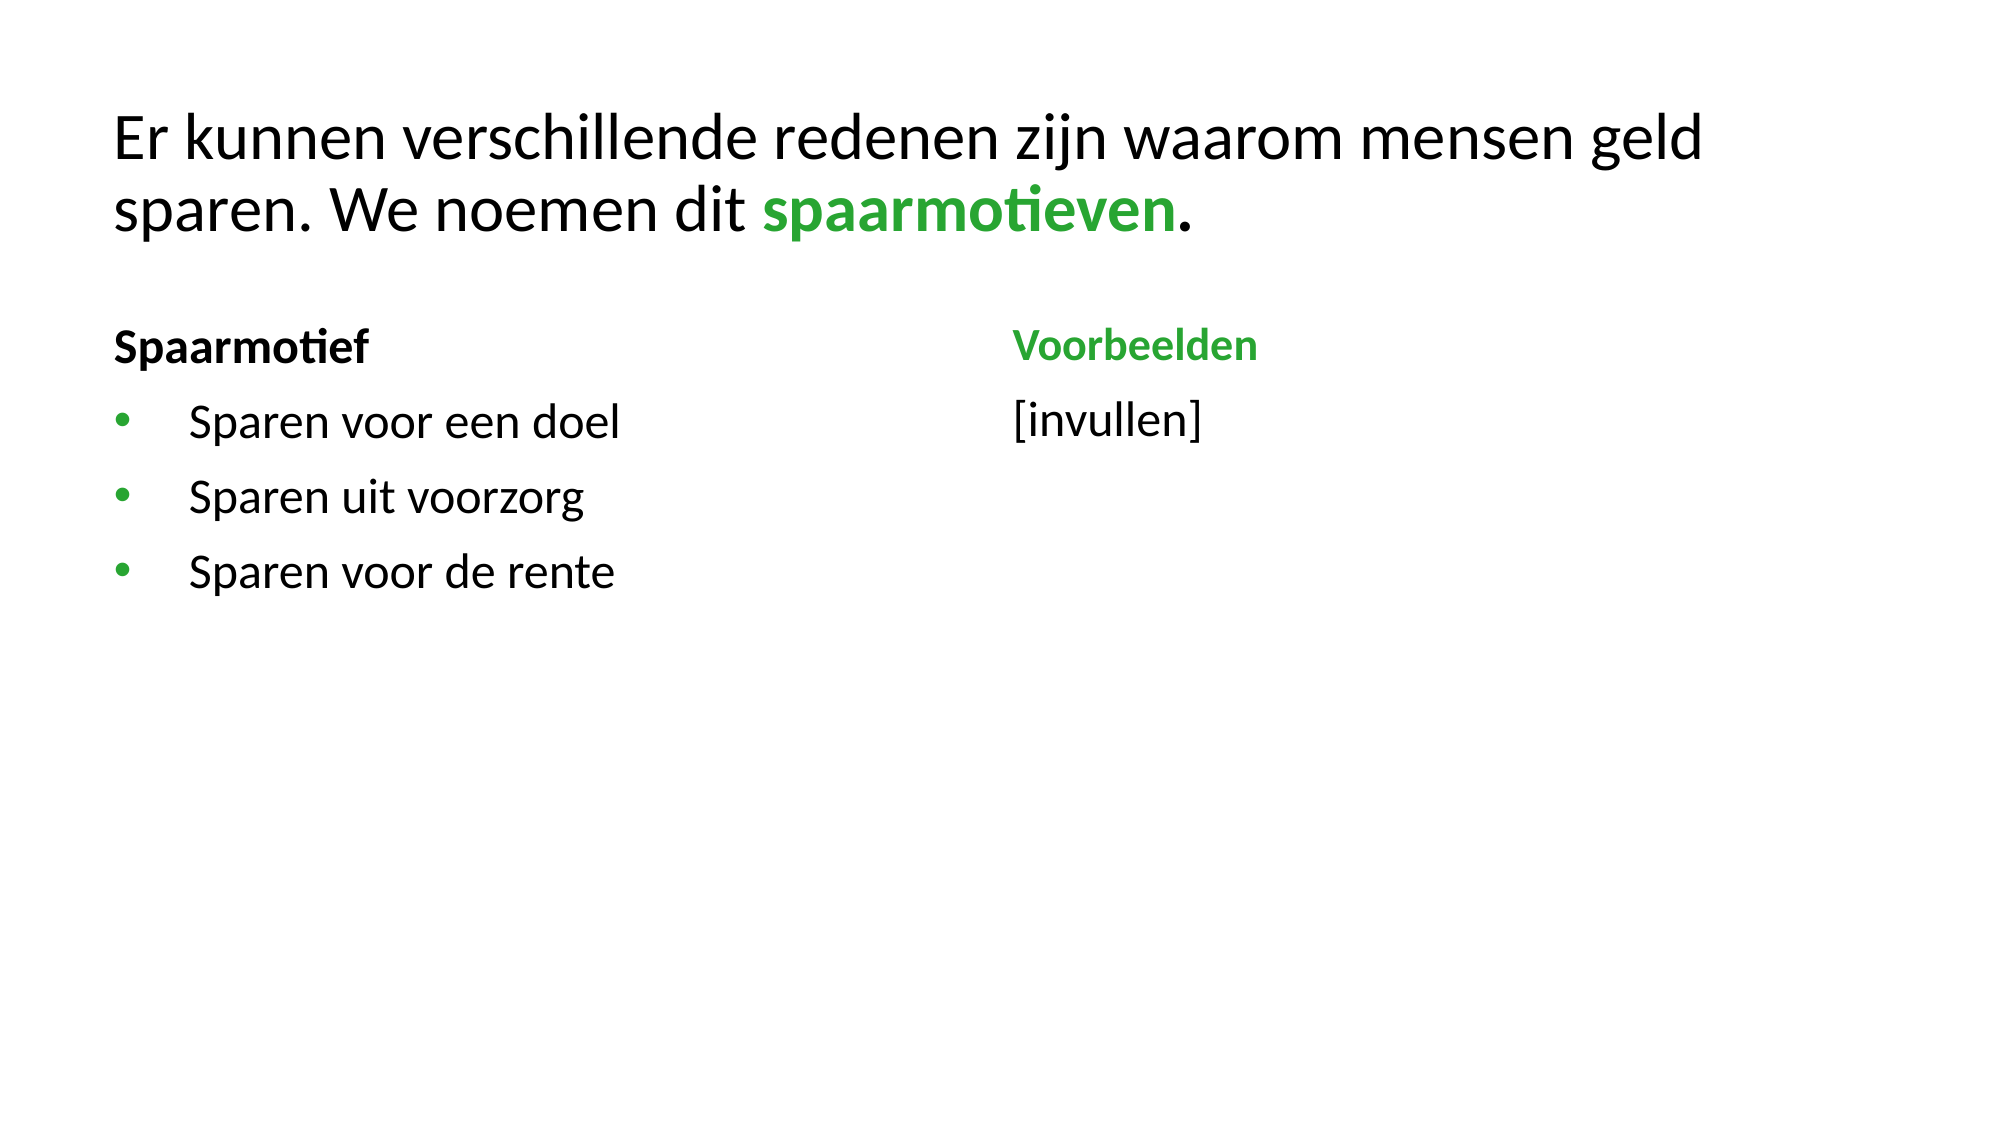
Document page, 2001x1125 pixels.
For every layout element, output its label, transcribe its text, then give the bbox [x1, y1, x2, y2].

list [invullen] [1012, 392, 1805, 884]
list Spaarmotief Sparen voor een doel Sparen uit voorzorg Sparen voor de rente [114, 320, 961, 980]
title Er kunnen verschillende redenen zijn waarom mensen geld sparen. We noemen dit spaarmotieven. [114, 101, 1839, 255]
list Voorbeelden [1012, 320, 1863, 371]
